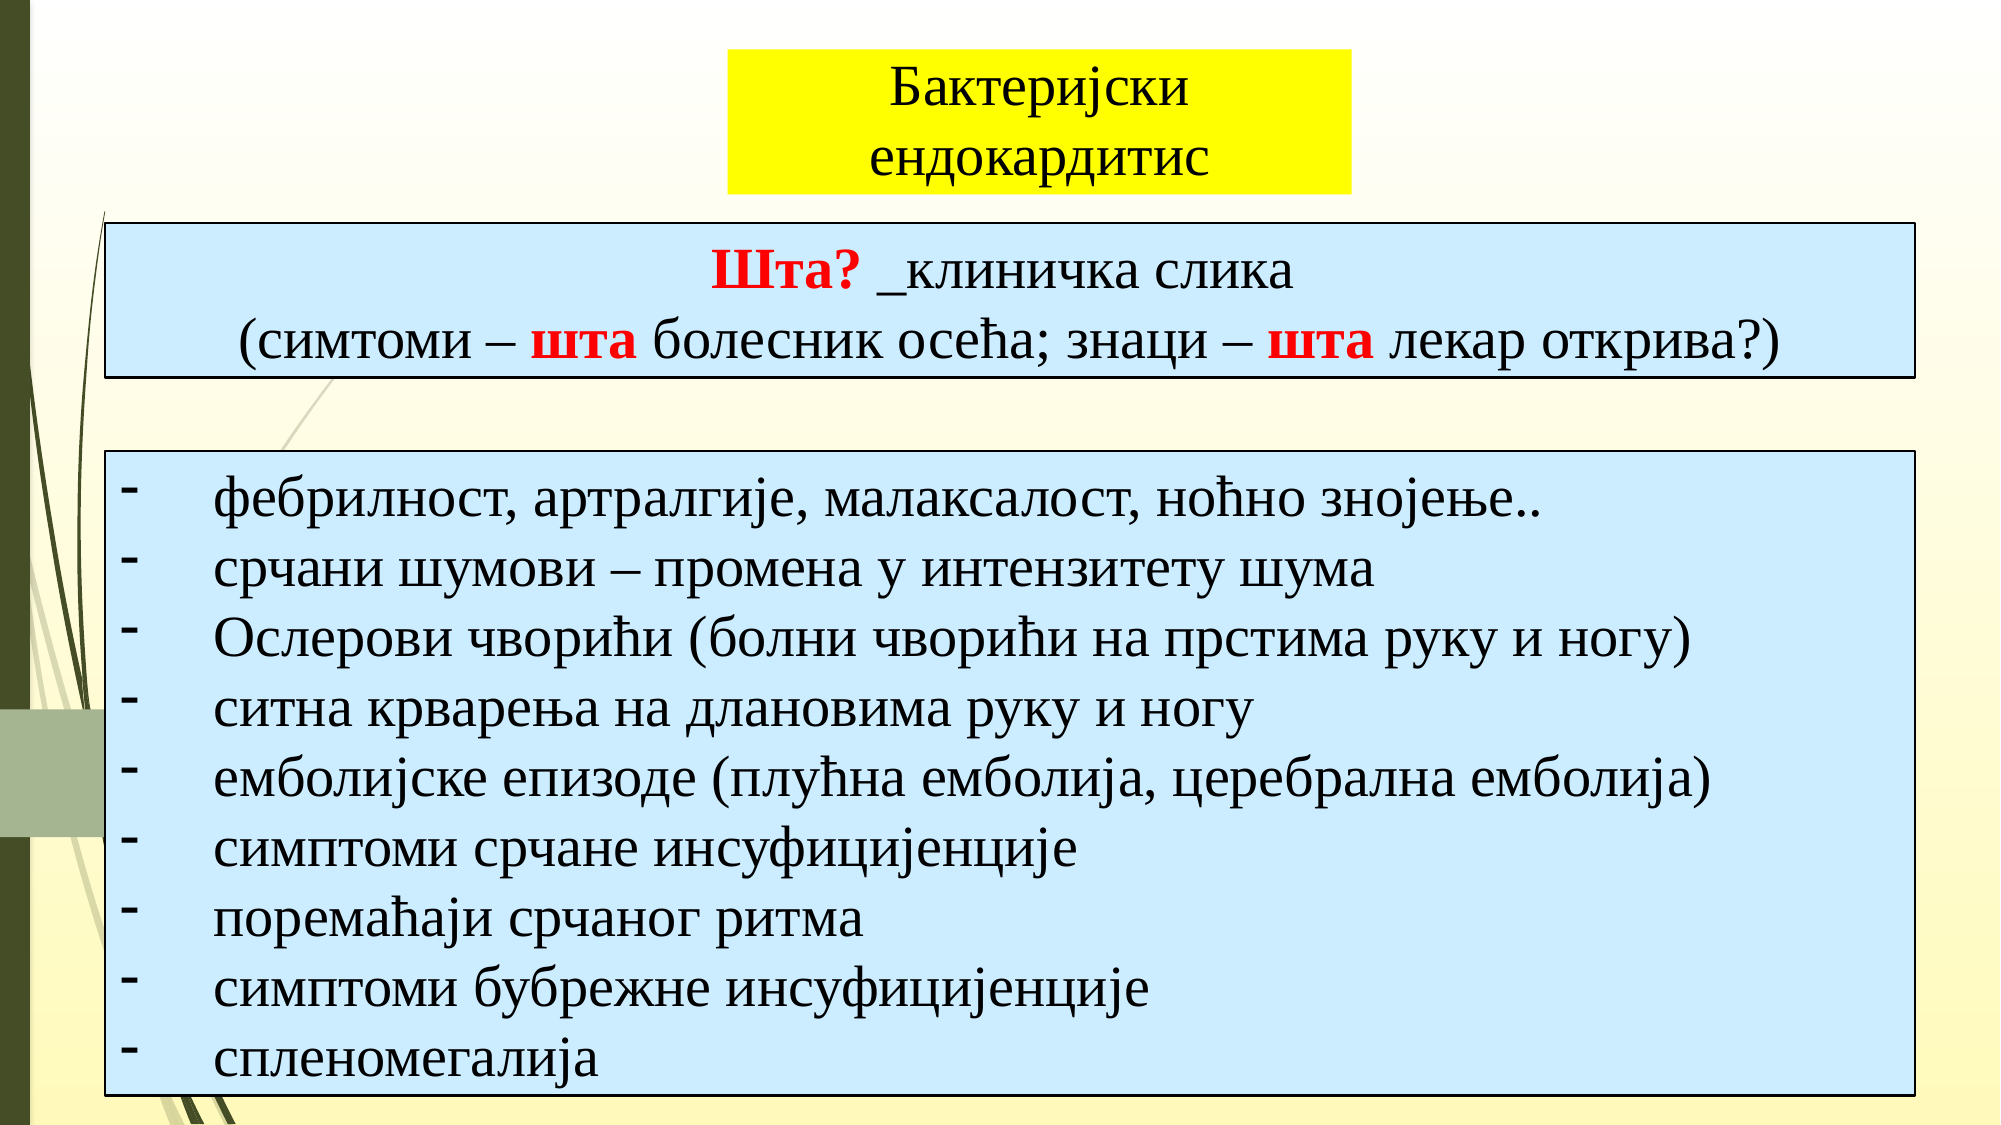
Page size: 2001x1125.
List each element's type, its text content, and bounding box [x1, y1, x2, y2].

text_box Шта? _клиничка слика (симтоми – шта болесник осећа; знаци – шта лекар открива?) [105, 222, 1915, 378]
text_box фебрилност, артралгије, малаксалост, ноћно знојење.. срчани шумови – промена у интензитету шума Ослерови чворићи (болни чворићи на прстима руку и ногу) ситна крварења на длановима руку и ногу емболијске епизоде (плућна емболија, церебрална емболија) симптоми срчане инсуфицијенције поремаћаји срчаног ритма симптоми бубрежне инсуфицијенције спленомегалија [105, 451, 1915, 1096]
title Бактеријски ендокардитис [727, 49, 1352, 195]
